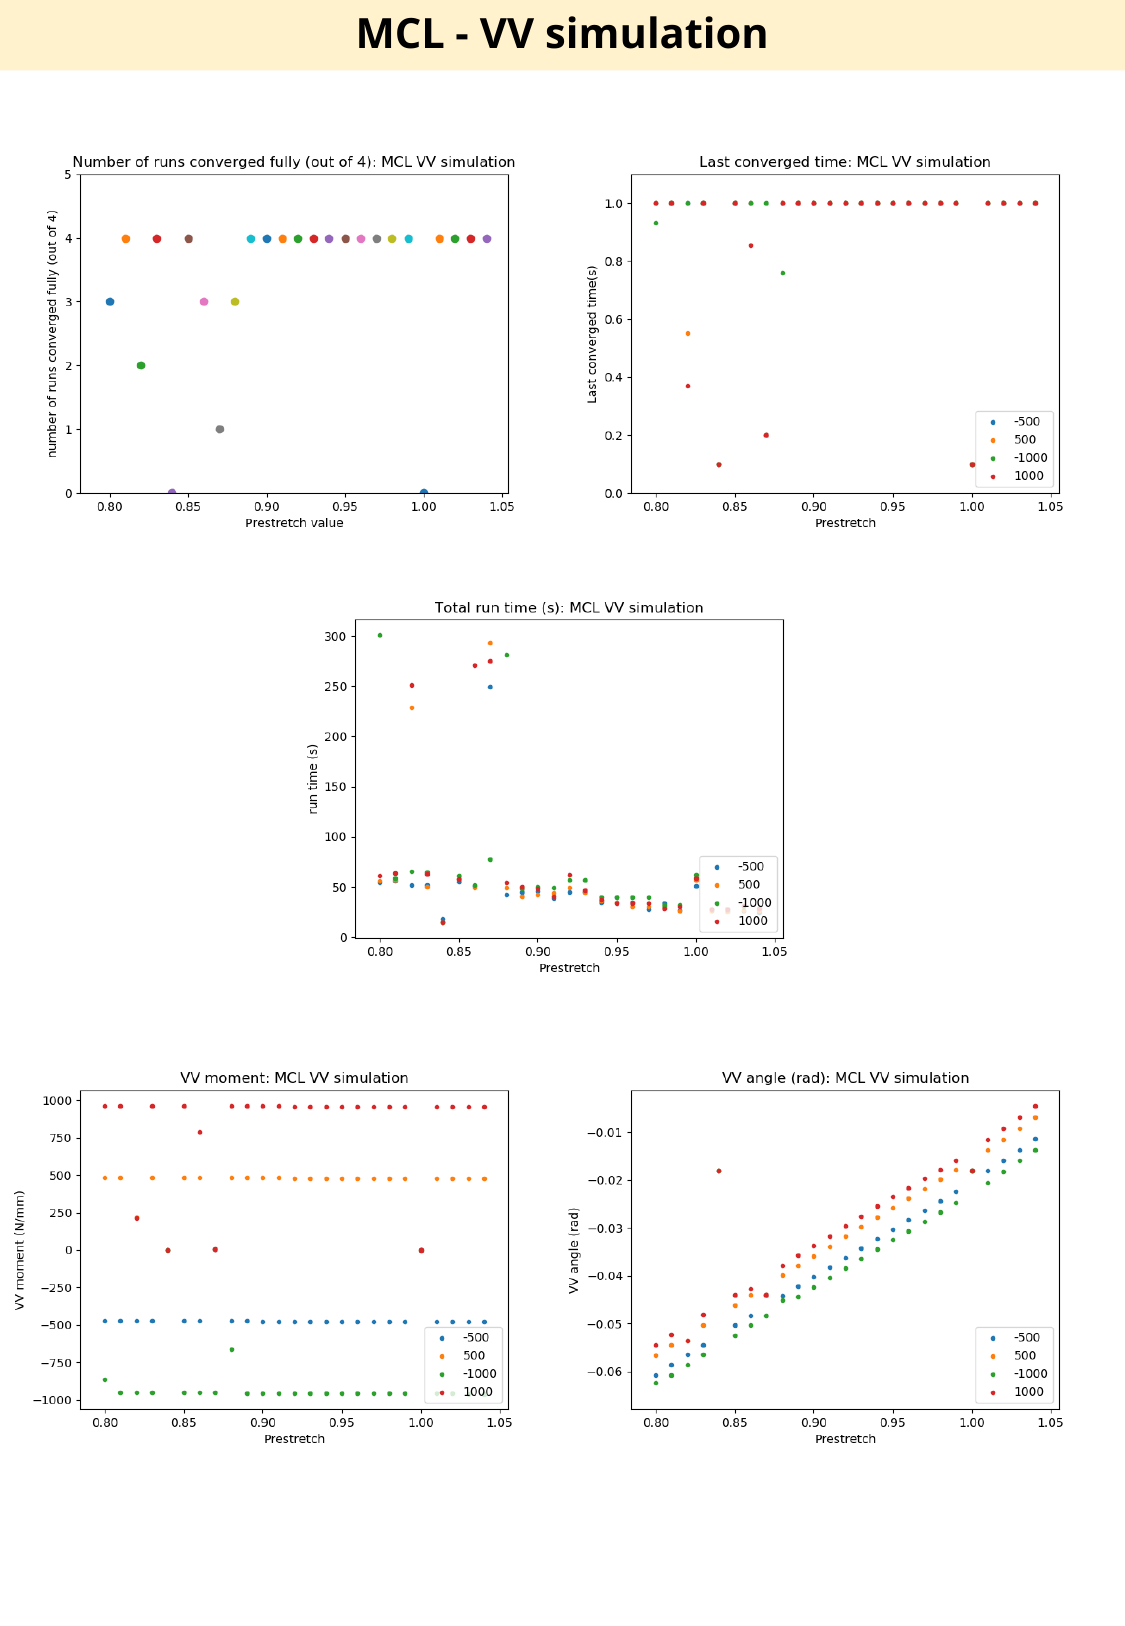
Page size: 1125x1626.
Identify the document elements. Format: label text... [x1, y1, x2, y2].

picture [11, 123, 1114, 538]
picture [286, 569, 839, 983]
picture [11, 1040, 1114, 1454]
text_box MCL - VV simulation [0, 0, 1125, 71]
